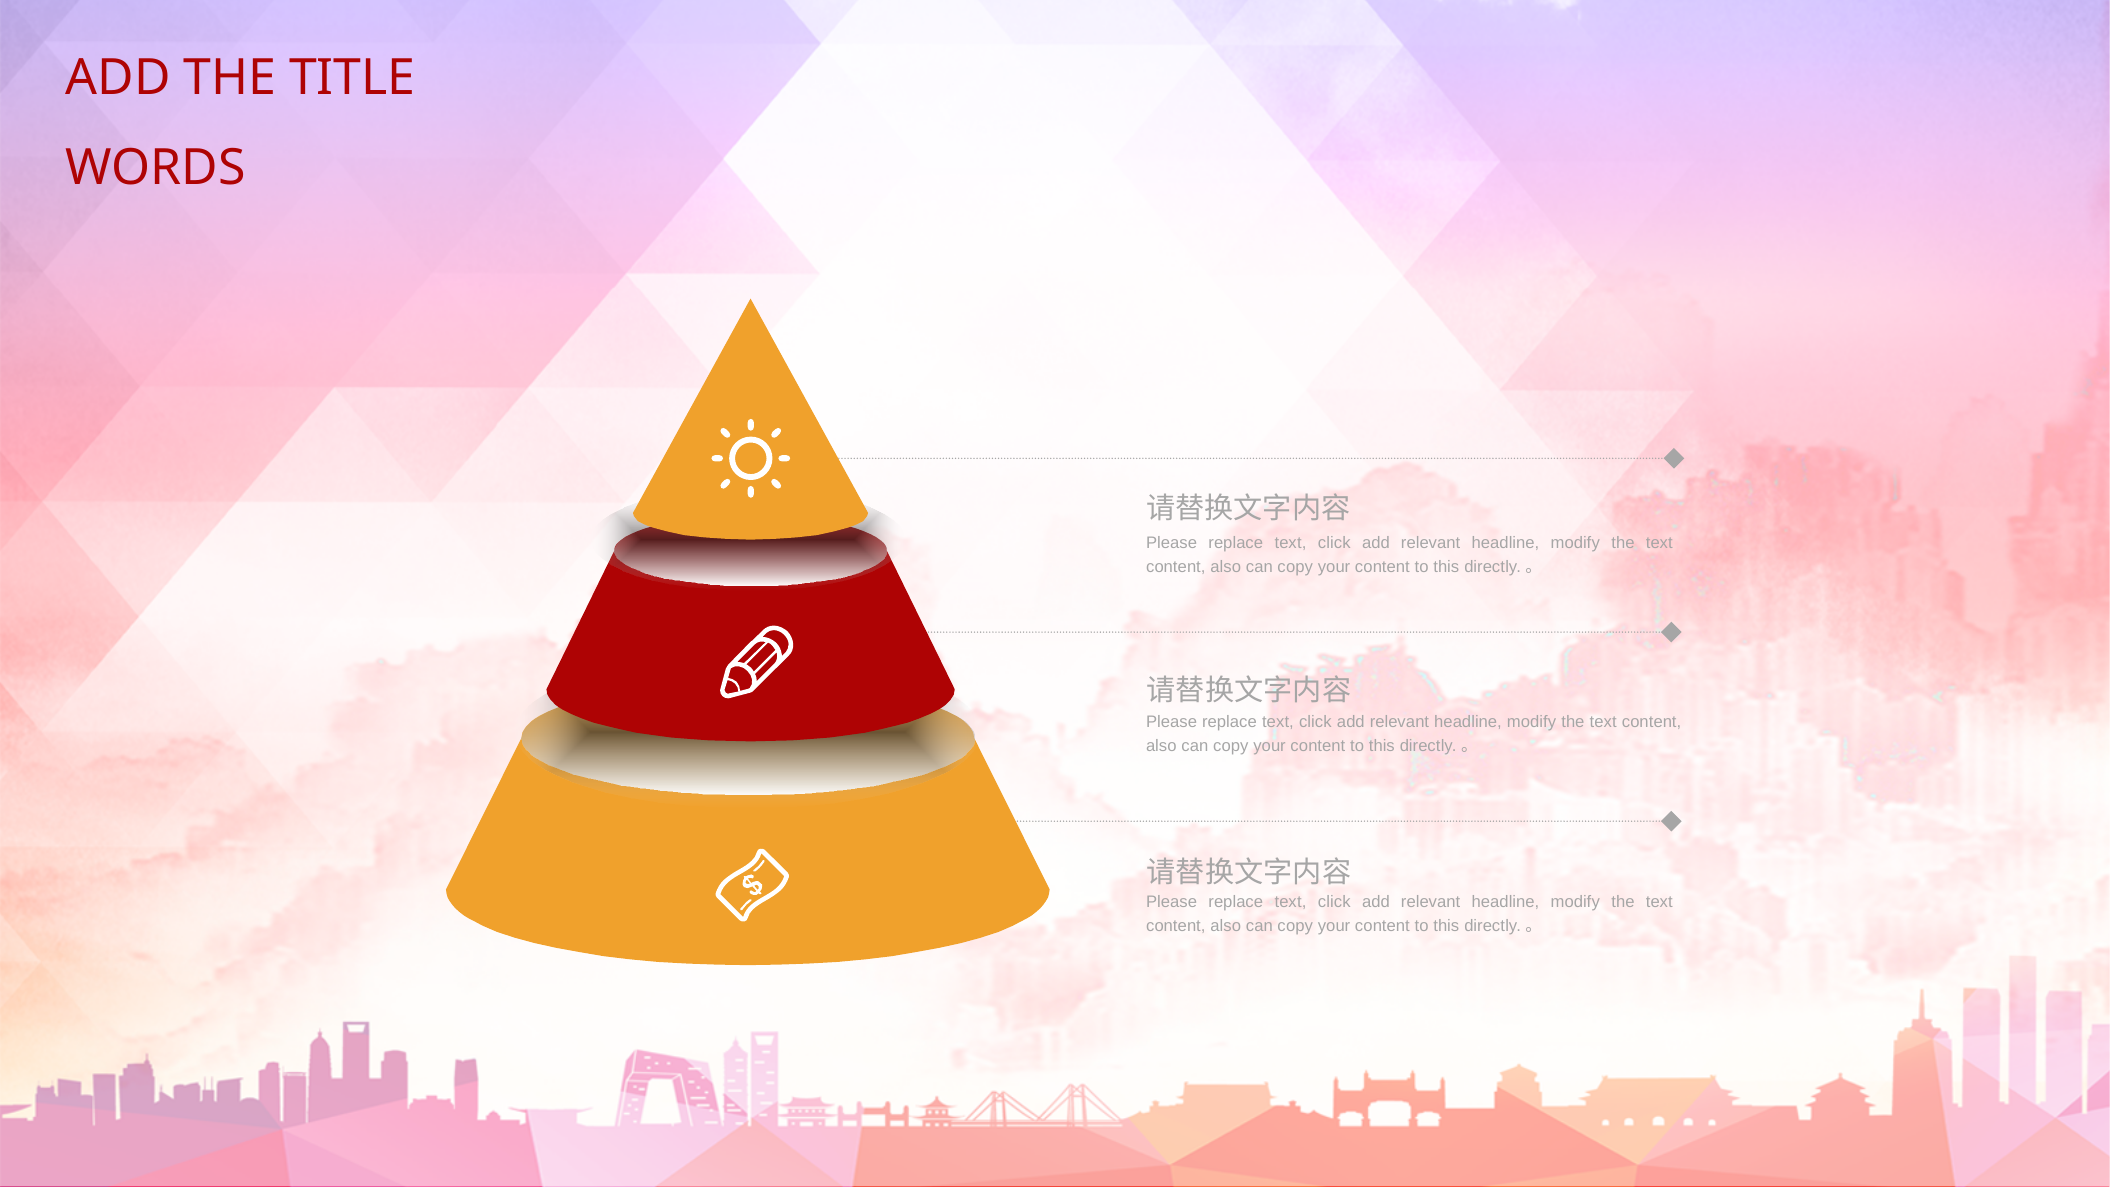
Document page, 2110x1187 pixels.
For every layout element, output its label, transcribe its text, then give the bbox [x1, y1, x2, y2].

text_box [720, 478, 731, 487]
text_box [445, 656, 1050, 966]
text_box [711, 455, 724, 462]
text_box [747, 458, 1674, 822]
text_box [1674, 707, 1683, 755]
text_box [715, 848, 790, 922]
text_box [647, 298, 838, 487]
text_box [729, 436, 773, 480]
text_box Please replace text, click add relevant headline, modify the text content, also can copy your content to this directly.。 [1146, 886, 1674, 935]
text_box [720, 427, 731, 438]
text_box ADD THE TITLE WORDS [50, 7, 583, 202]
text_box 请替换文字内容 [1146, 846, 1352, 889]
text_box [771, 427, 782, 438]
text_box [546, 487, 955, 742]
text_box [747, 418, 754, 431]
